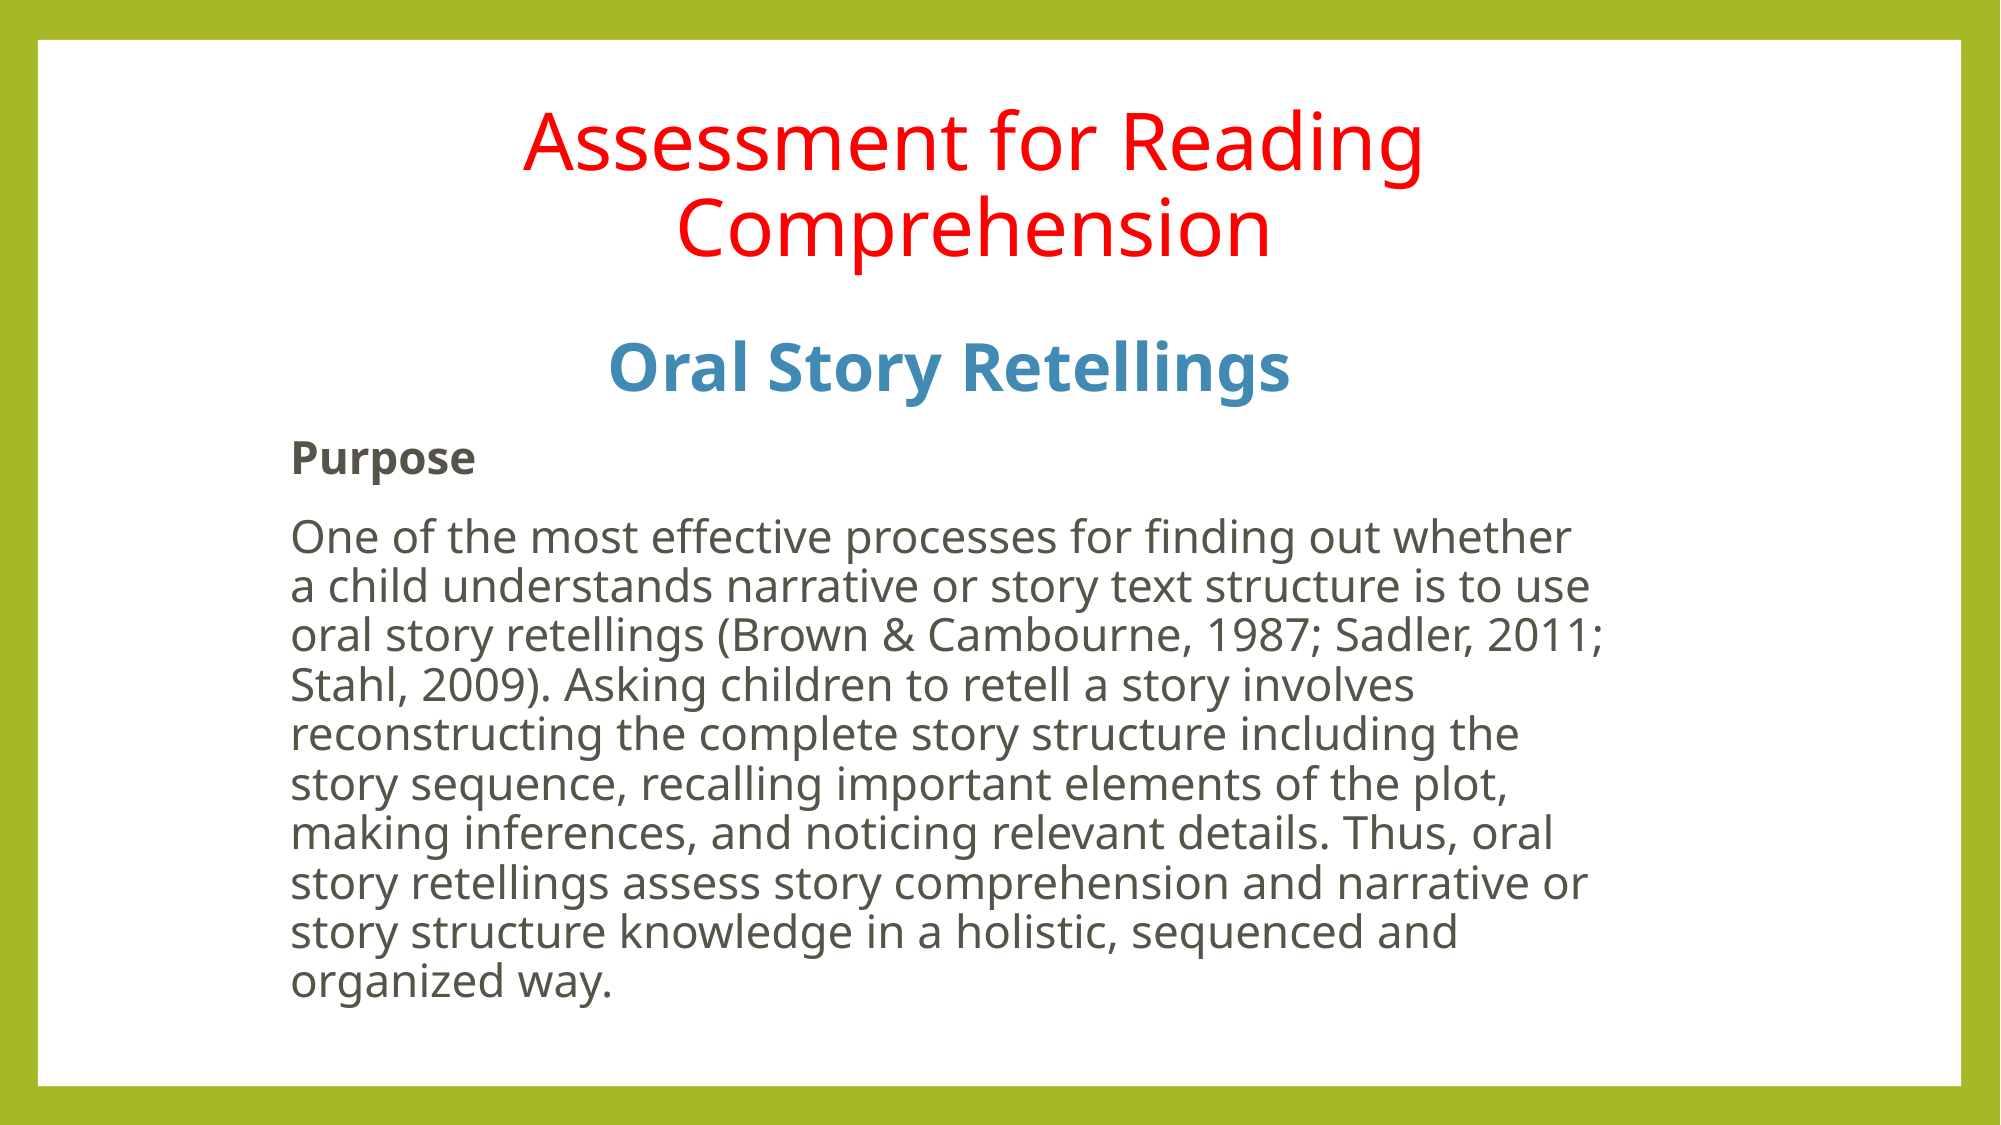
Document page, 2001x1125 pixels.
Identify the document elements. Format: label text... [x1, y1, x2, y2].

list Oral Story Retellings Purpose One of the most effective processes for finding out whether a child understands narrative or story text structure is to use oral story retellings (Brown & Cambourne, 1987; Sadler, 2011; Stahl, 2009). Asking children to retell a story involves reconstructing the complete story structure including the story sequence, recalling important elements of the plot, making inferences, and noticing relevant details. Thus, oral story retellings assess story comprehension and narrative or story structure knowledge in a holistic, sequenced and organized way. [275, 326, 1625, 1125]
title Assessment for Reading Comprehension [275, 93, 1675, 282]
